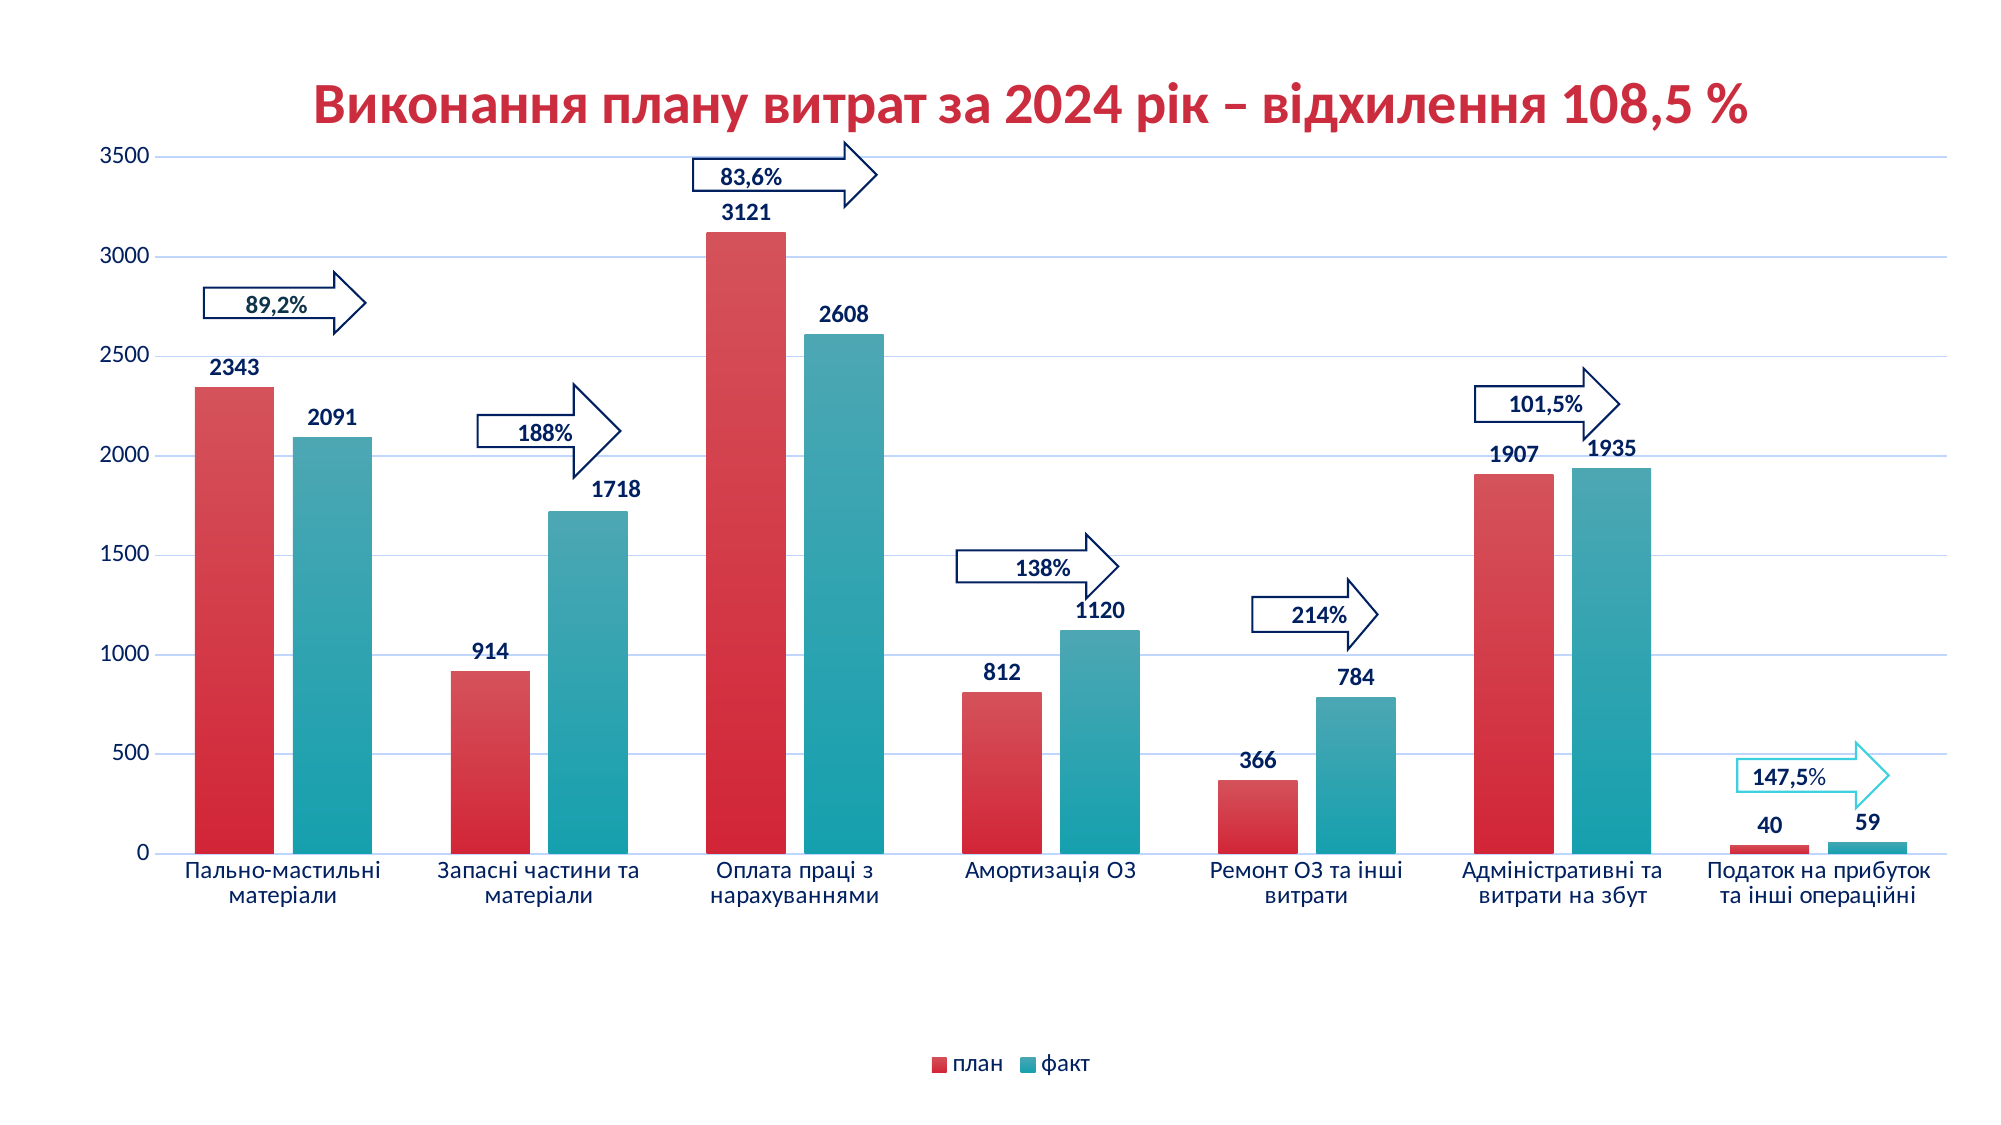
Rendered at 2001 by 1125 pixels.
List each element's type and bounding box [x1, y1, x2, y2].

chart [43, 41, 1978, 1084]
